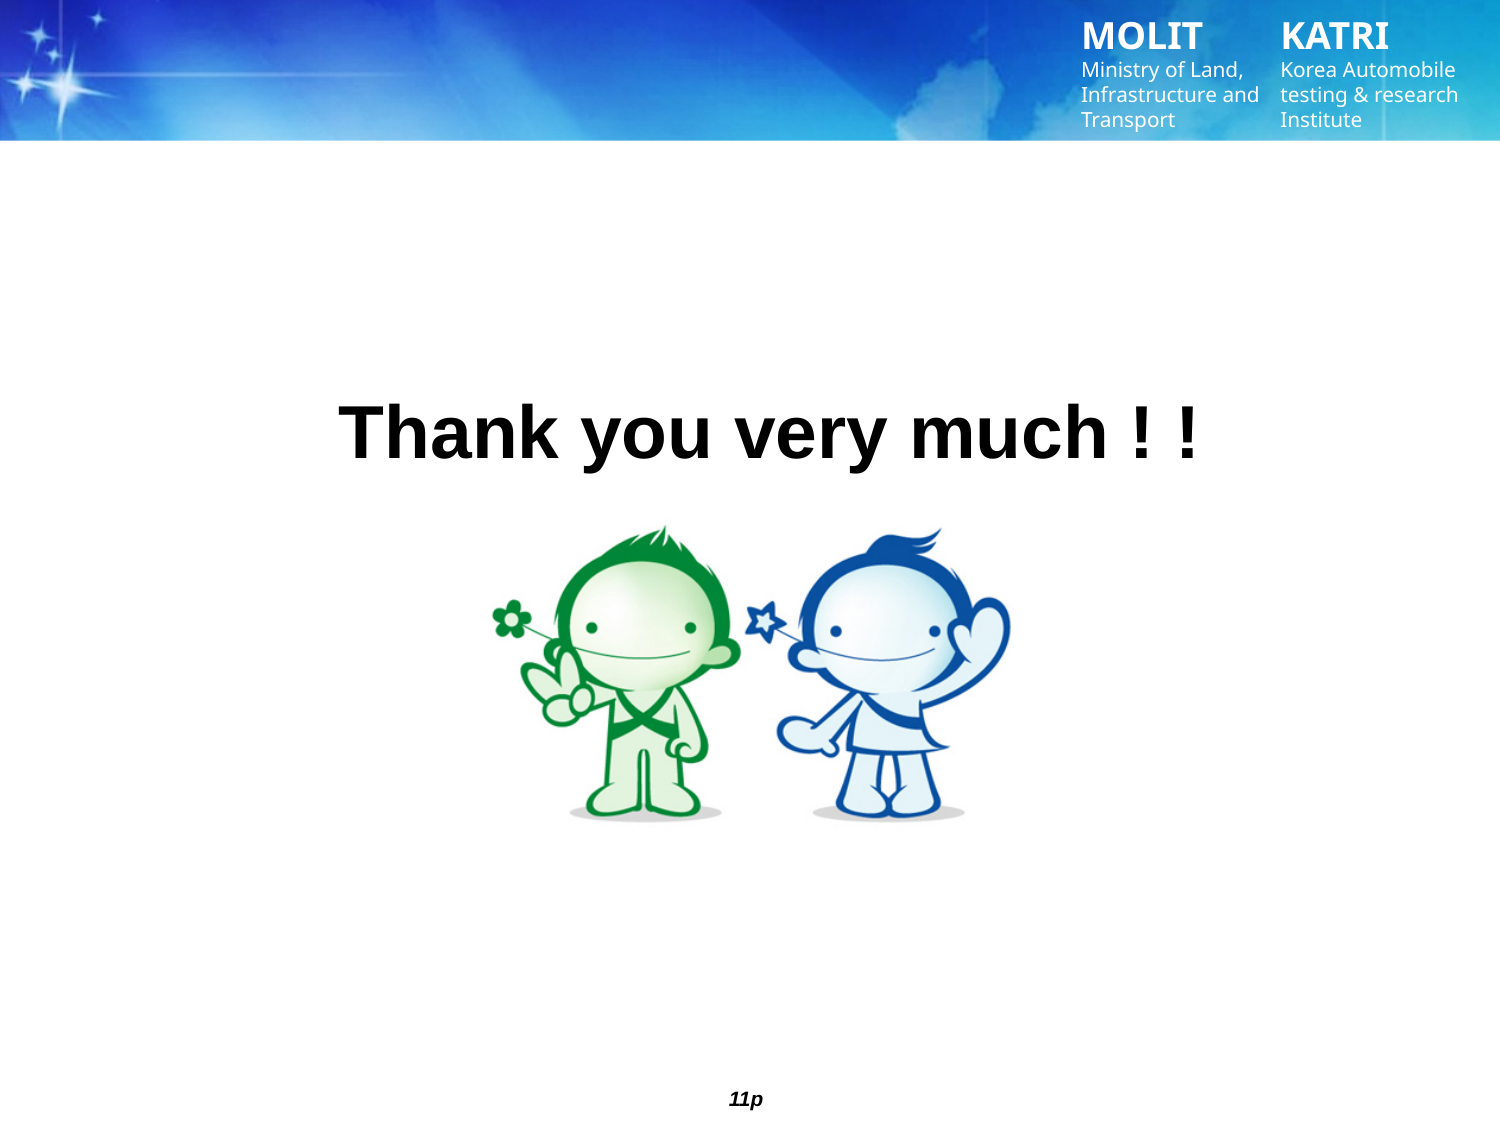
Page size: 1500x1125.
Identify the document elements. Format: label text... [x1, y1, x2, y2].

picture [480, 517, 1025, 839]
text_box Thank you very much ! ! [303, 376, 1237, 481]
picture [0, 0, 1500, 140]
